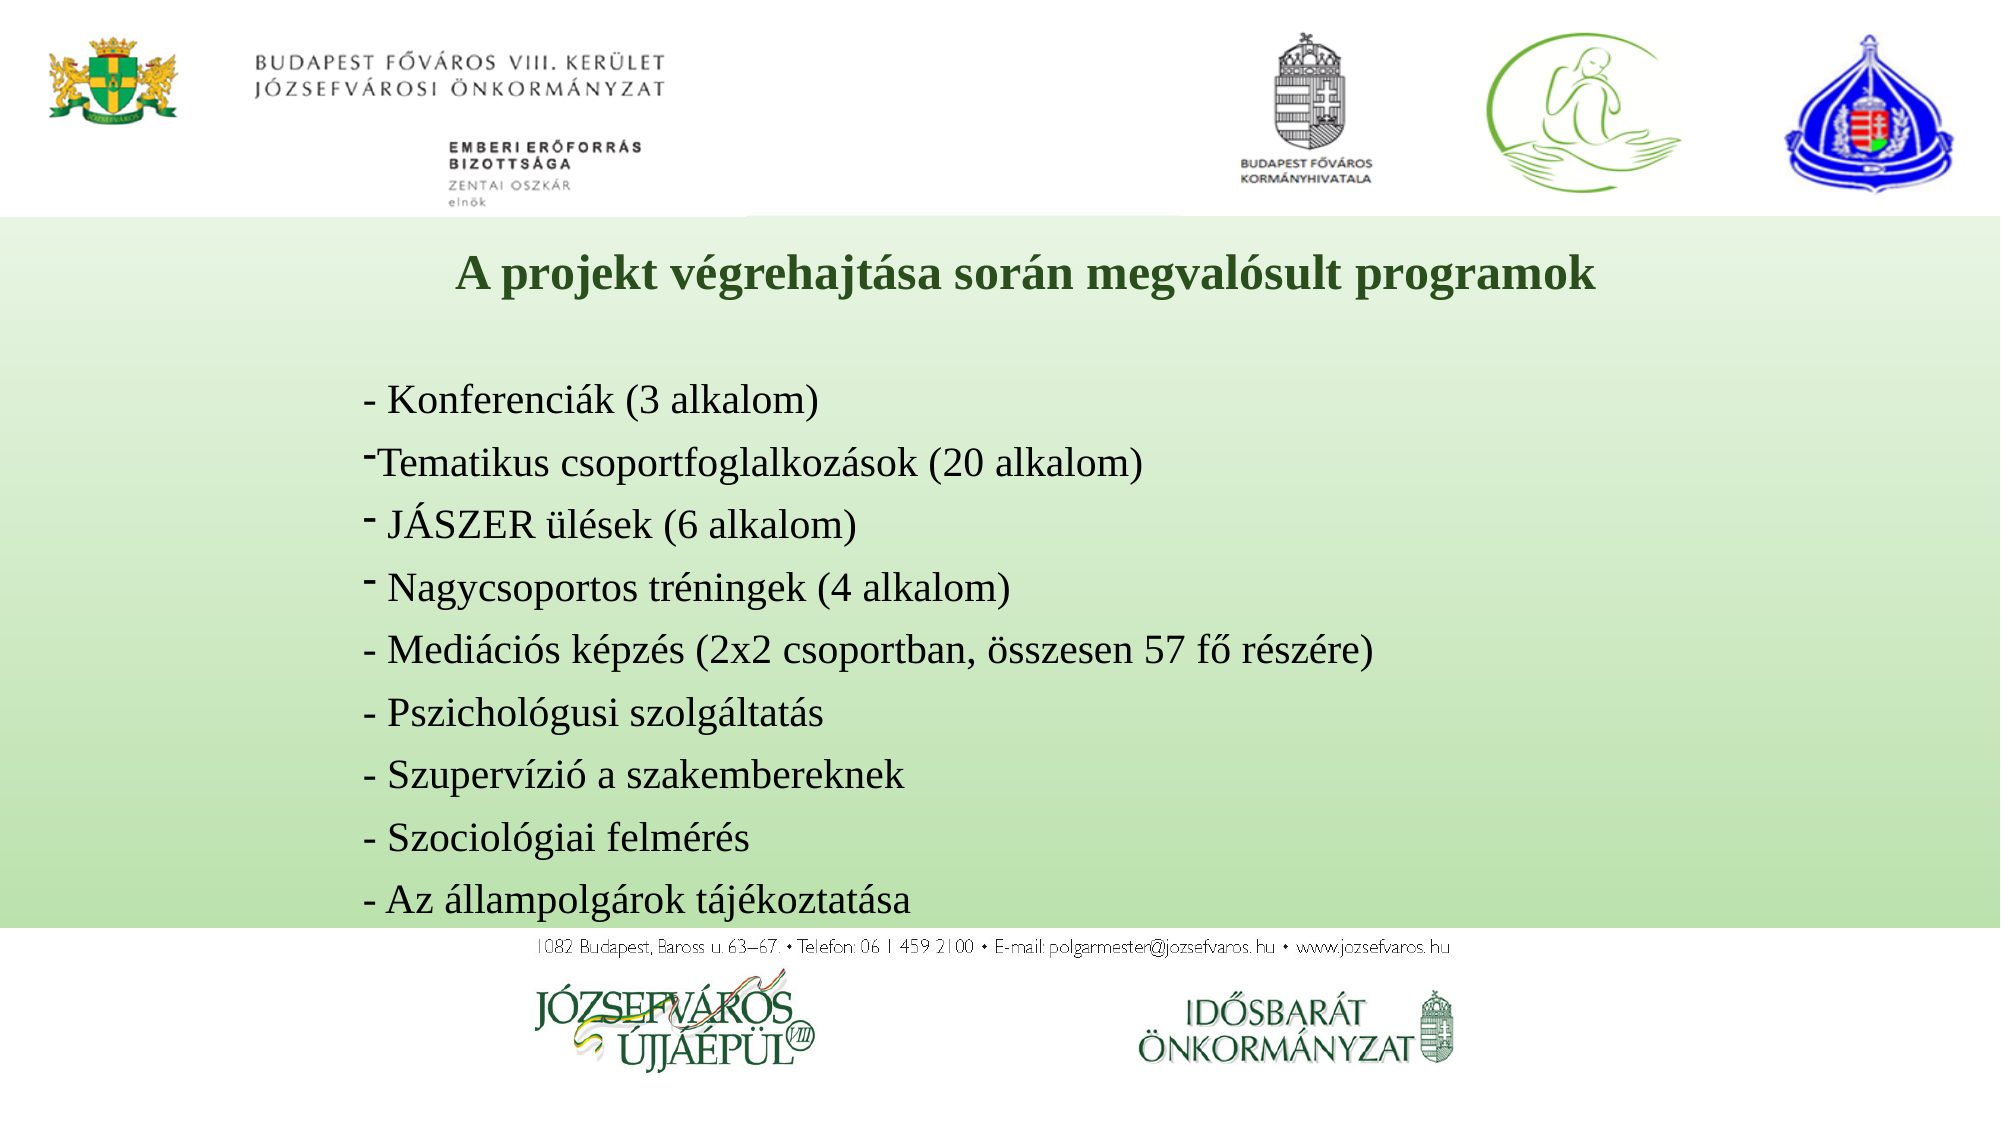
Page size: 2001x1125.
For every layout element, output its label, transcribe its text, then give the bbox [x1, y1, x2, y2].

text_box - Konferenciák (3 alkalom) Tematikus csoportfoglalkozások (20 alkalom) JÁSZER ülések (6 alkalom) Nagycsoportos tréningek (4 alkalom) - Mediációs képzés (2x2 csoportban, összesen 57 fő részére) - Pszichológusi szolgáltatás - Szupervízió a szakembereknek - Szociológiai felmérés - Az állampolgárok tájékoztatása [348, 364, 1486, 930]
picture [0, 0, 746, 217]
picture [1182, 0, 2000, 216]
picture [382, 928, 1605, 1125]
text_box A projekt végrehajtása során megvalósult programok [319, 232, 1732, 308]
